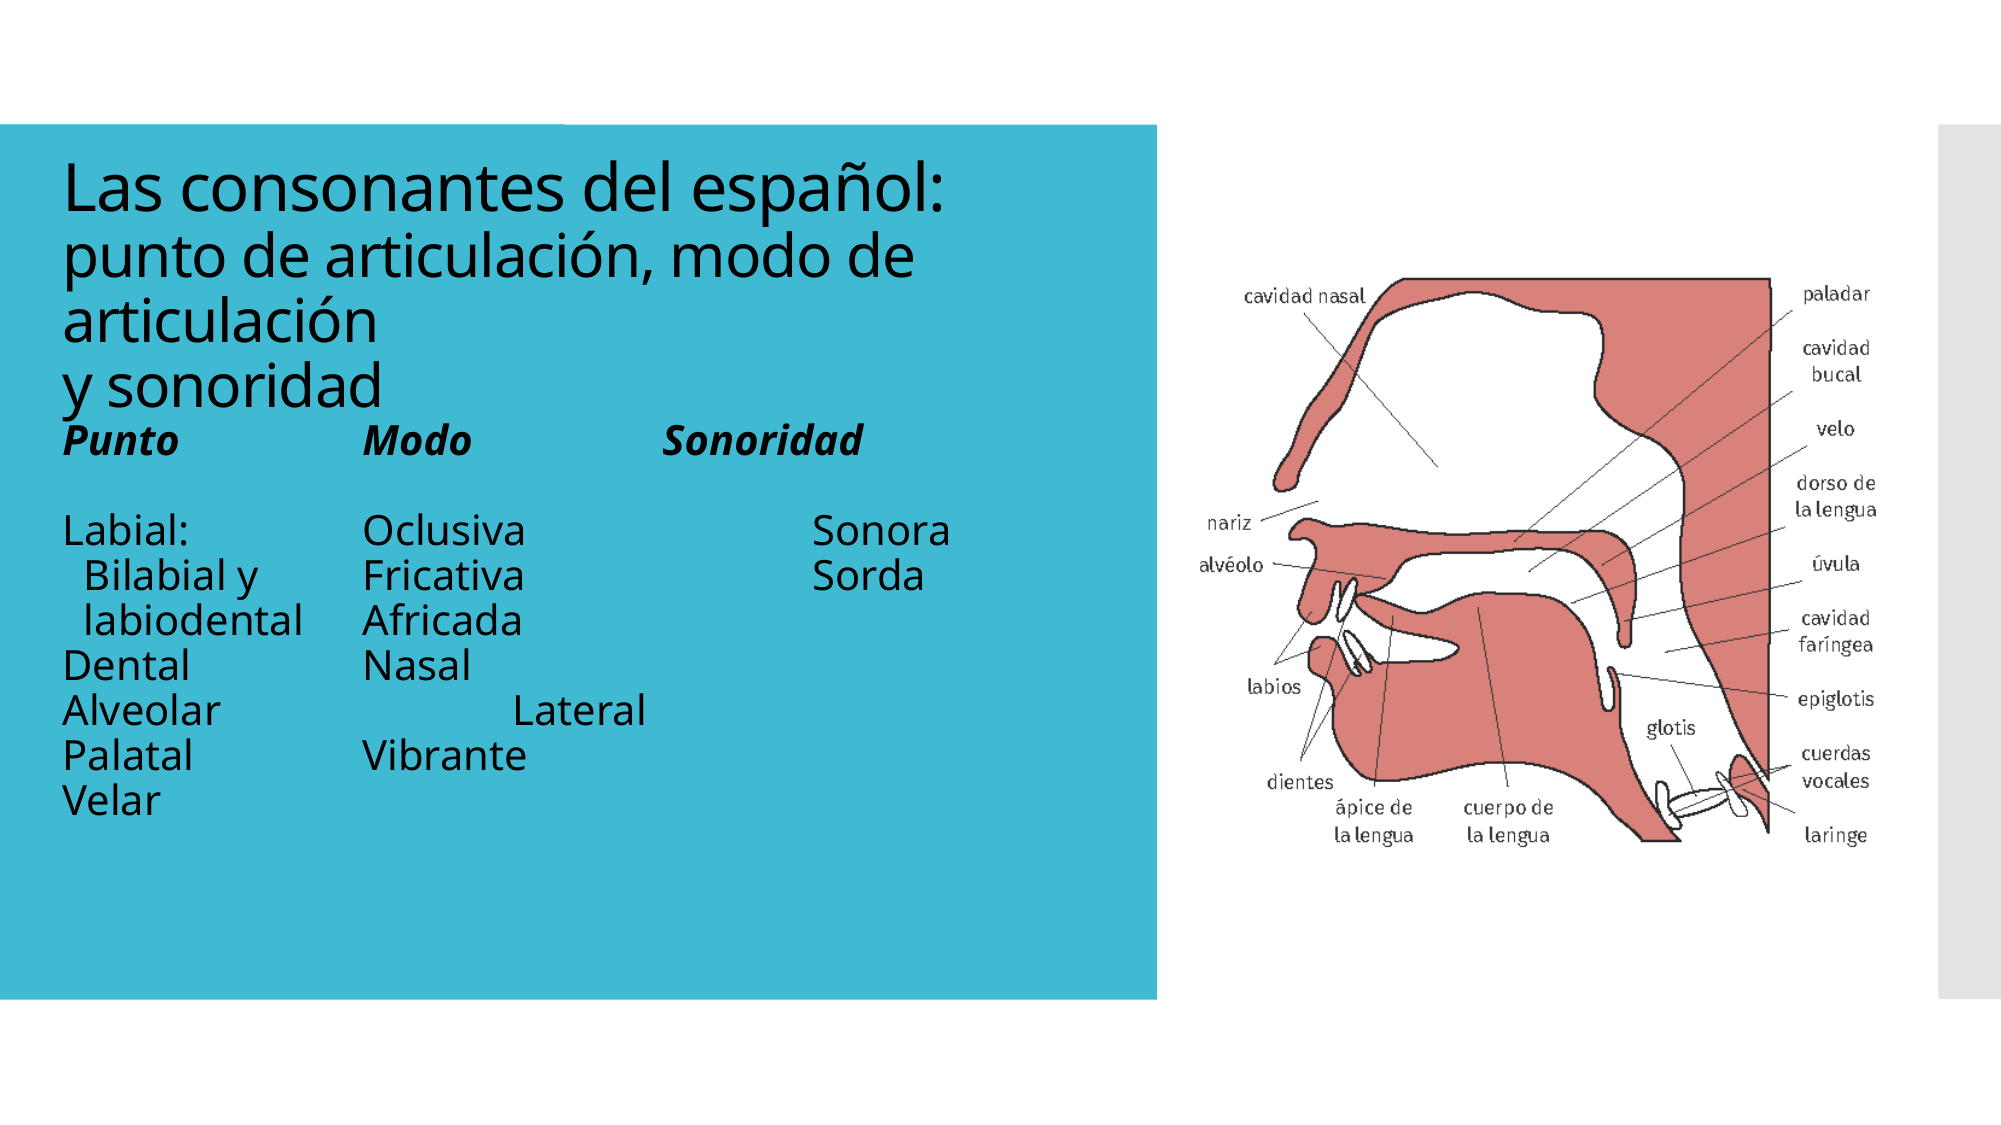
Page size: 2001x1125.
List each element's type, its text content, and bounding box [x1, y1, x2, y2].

picture [1181, 261, 1905, 864]
list Punto Modo Sonoridad Labial: Oclusiva Sonora Bilabial y Fricativa Sorda labiodental Africada Dental Nasal Alveolar Lateral Palatal Vibrante Velar [47, 411, 1106, 949]
text_box [0, 124, 1158, 1000]
title Las consonantes del español: punto de articulación, modo de articulación y sonoridad [47, 184, 1106, 391]
